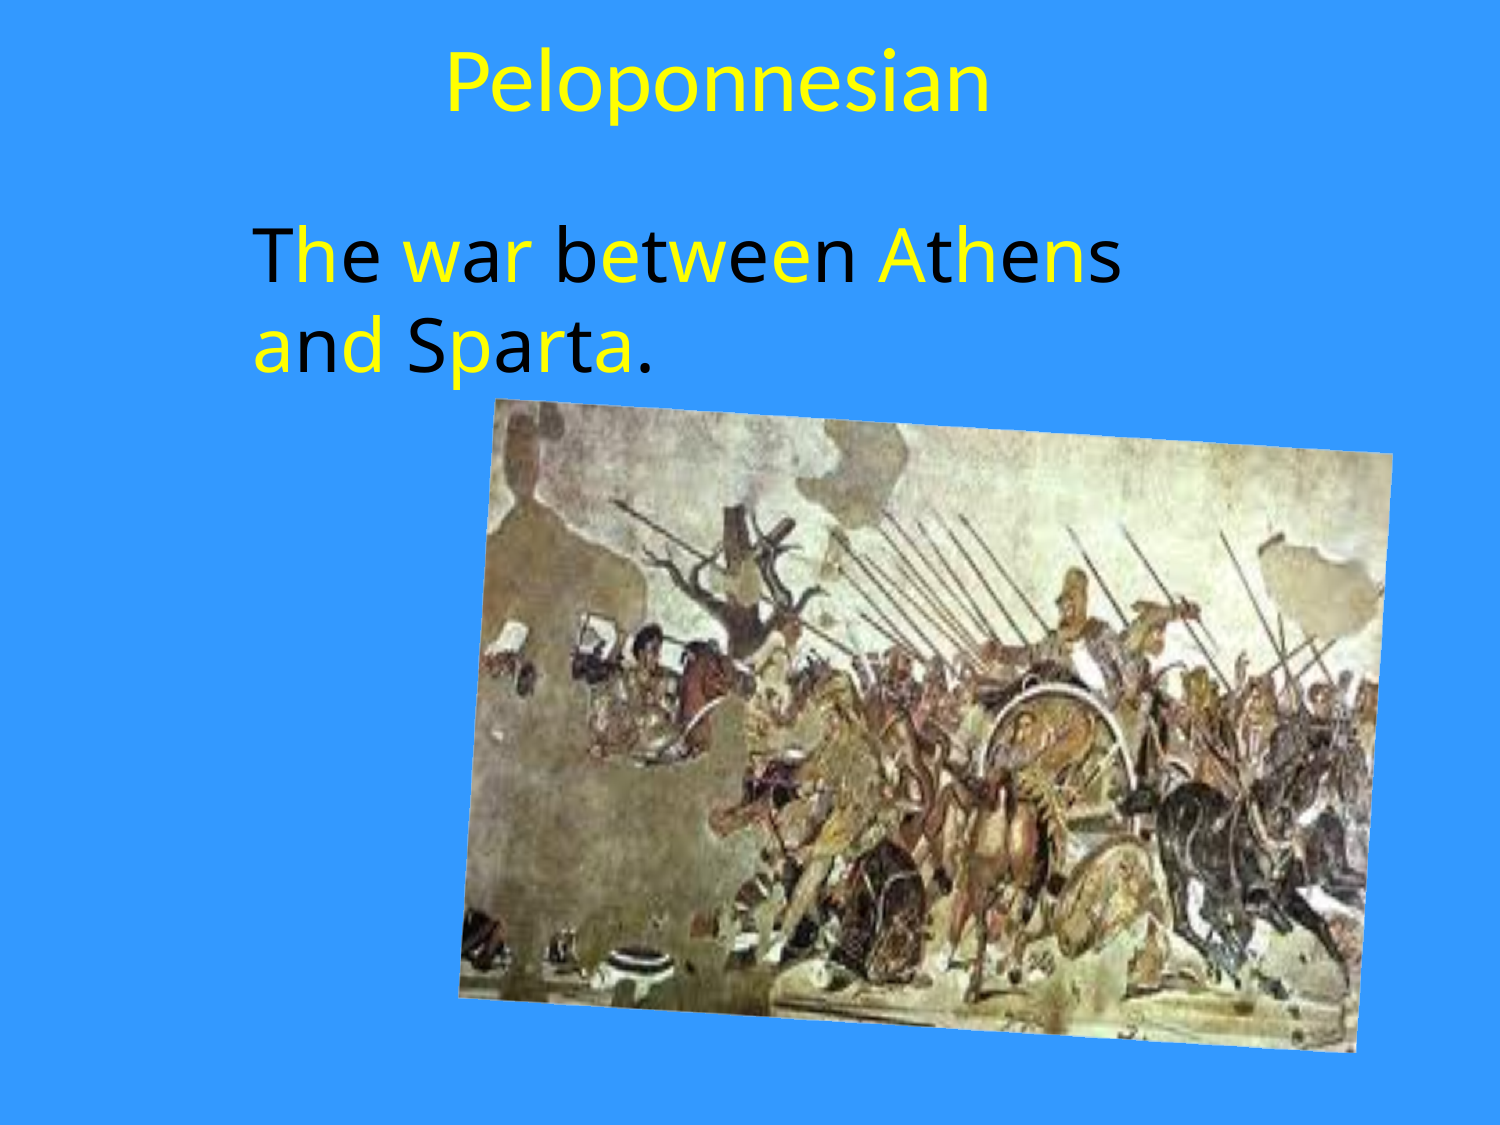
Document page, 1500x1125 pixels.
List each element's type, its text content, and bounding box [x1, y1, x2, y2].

title Peloponnesian [412, 0, 1026, 151]
text_box The war between Athens and Sparta. [237, 199, 1225, 395]
picture [459, 400, 1392, 1052]
